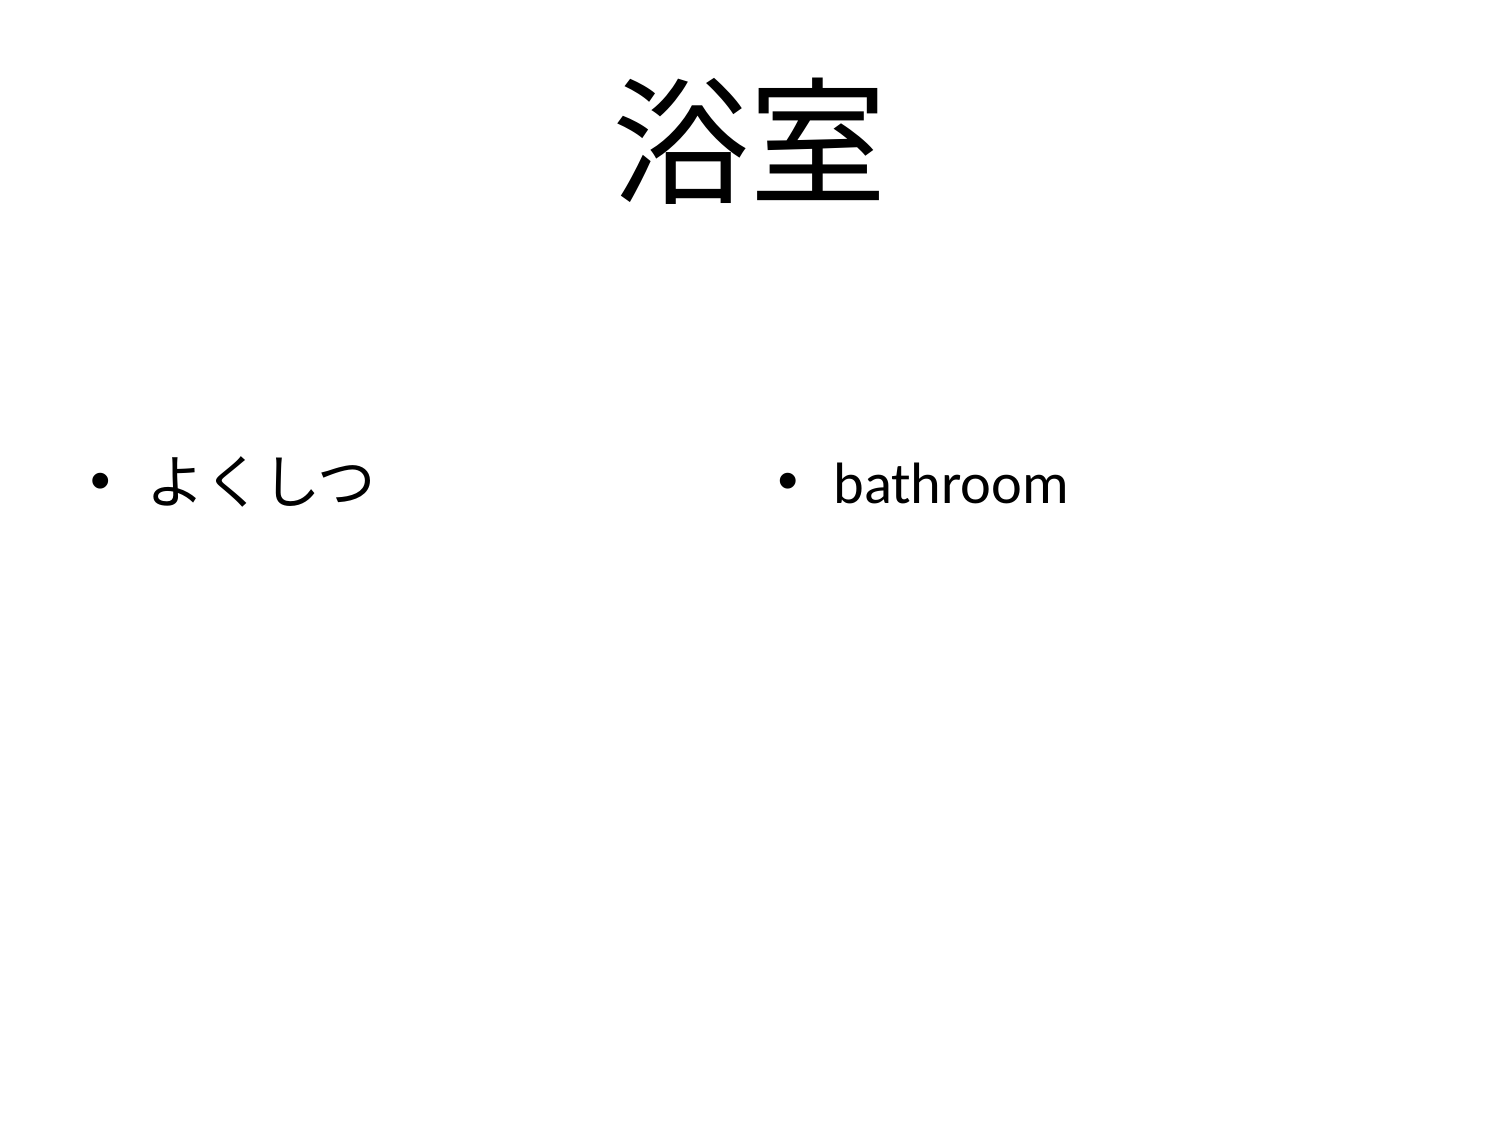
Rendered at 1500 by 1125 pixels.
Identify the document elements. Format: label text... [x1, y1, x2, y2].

list bathroom [762, 437, 1426, 1006]
list よくしつ [74, 437, 738, 1006]
title 浴室 [74, 44, 1426, 233]
